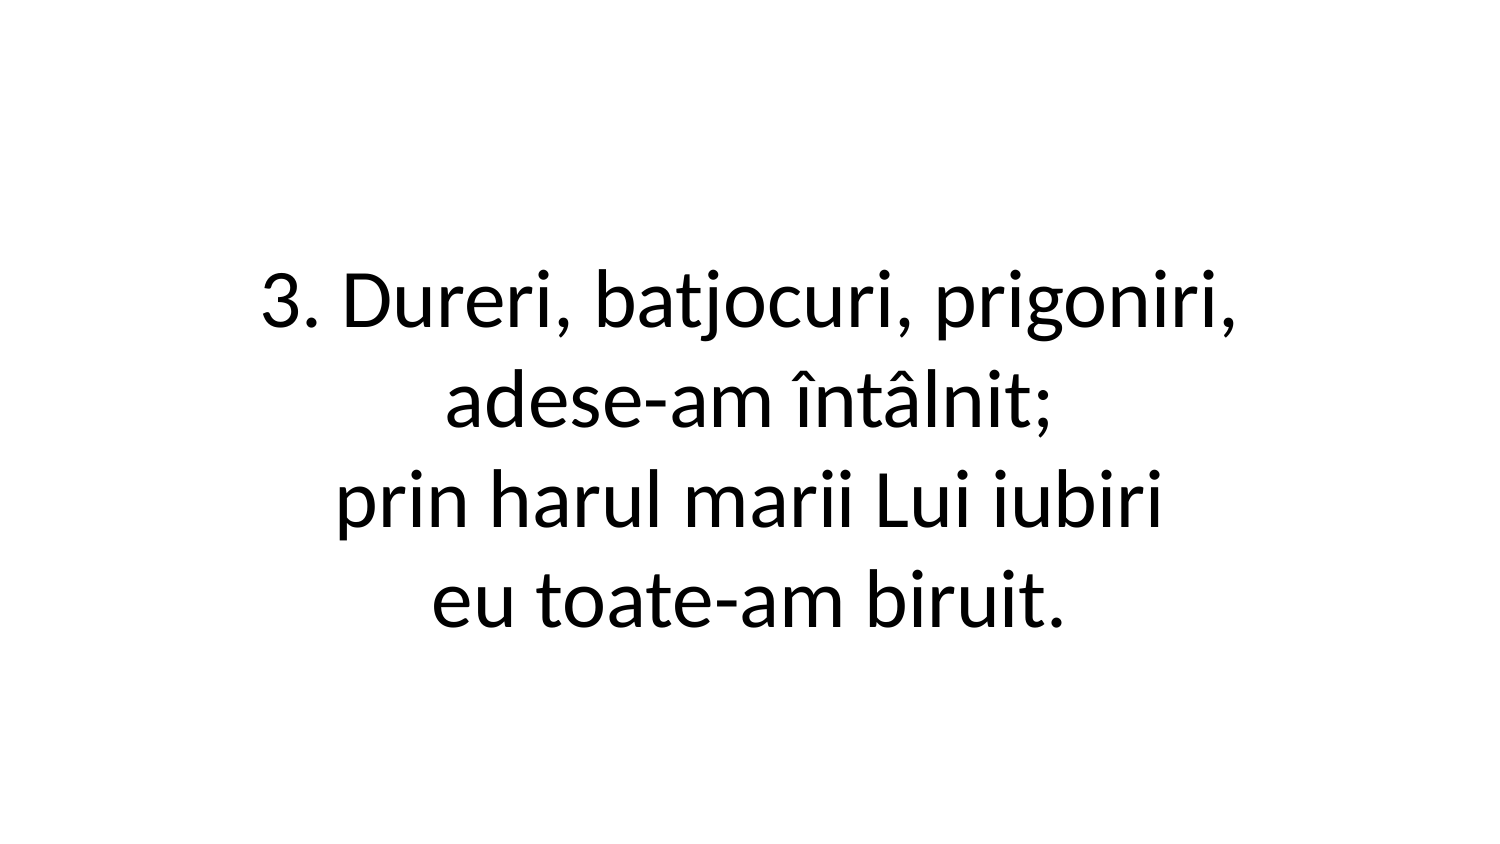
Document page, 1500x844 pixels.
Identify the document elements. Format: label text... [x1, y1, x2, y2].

text_box 3. Dureri, batjocuri, prigoniri, adese-am întâlnit; prin harul marii Lui iubiri eu toate-am biruit. [244, 192, 1256, 652]
